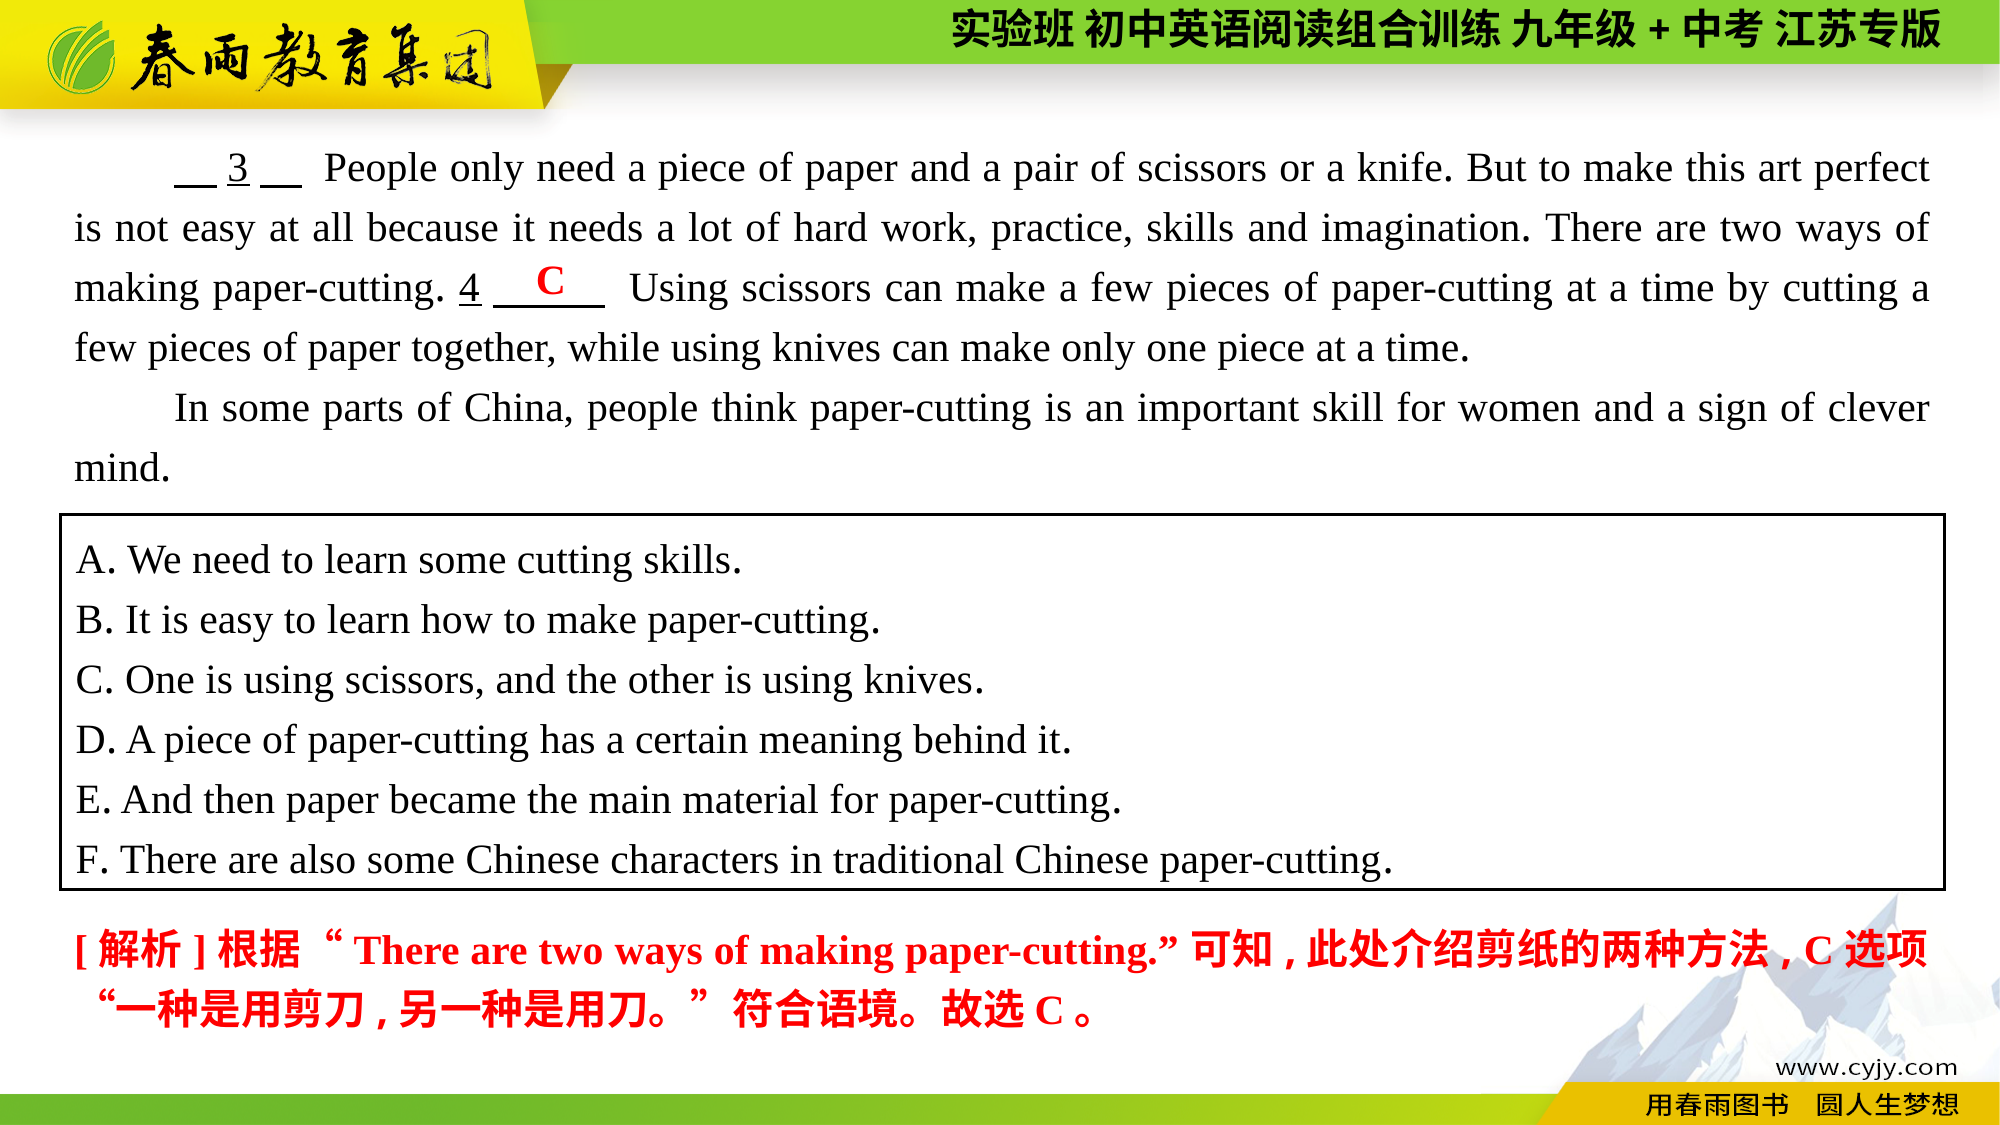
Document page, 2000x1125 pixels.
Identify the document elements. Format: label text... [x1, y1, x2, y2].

text_box A. We need to learn some cutting skills. B. It is easy to learn how to make paper-cutting. C. One is using scissors, and the other is using knives. D. A piece of paper-cutting has a certain meaning behind it. E. And then paper became the main material for paper-cutting. F. There are also some Chinese characters in traditional Chinese paper-cutting. [60, 514, 1945, 890]
list 3 People only need a piece of paper and a pair of scissors or a knife. But to make this art perfect is not easy at all because it needs a lot of hard work, practice, skills and imagination. There are two ways of making paper-cutting. 4 Using scissors can make a few pieces of paper-cutting at a time by cutting a few pieces of paper together, while using knives can make only one piece at a time. In some parts of China, people think paper-cutting is an important skill for women and a sign of clever mind. [59, 122, 1945, 502]
text_box C [521, 245, 581, 311]
text_box [解析]根据“There are two ways of making paper-cutting.”可知,此处介绍剪纸的两种方法, C选项“一种是用剪刀,另一种是用刀。”符合语境。故选C。 [59, 905, 1944, 1040]
picture [0, 0, 2000, 1125]
